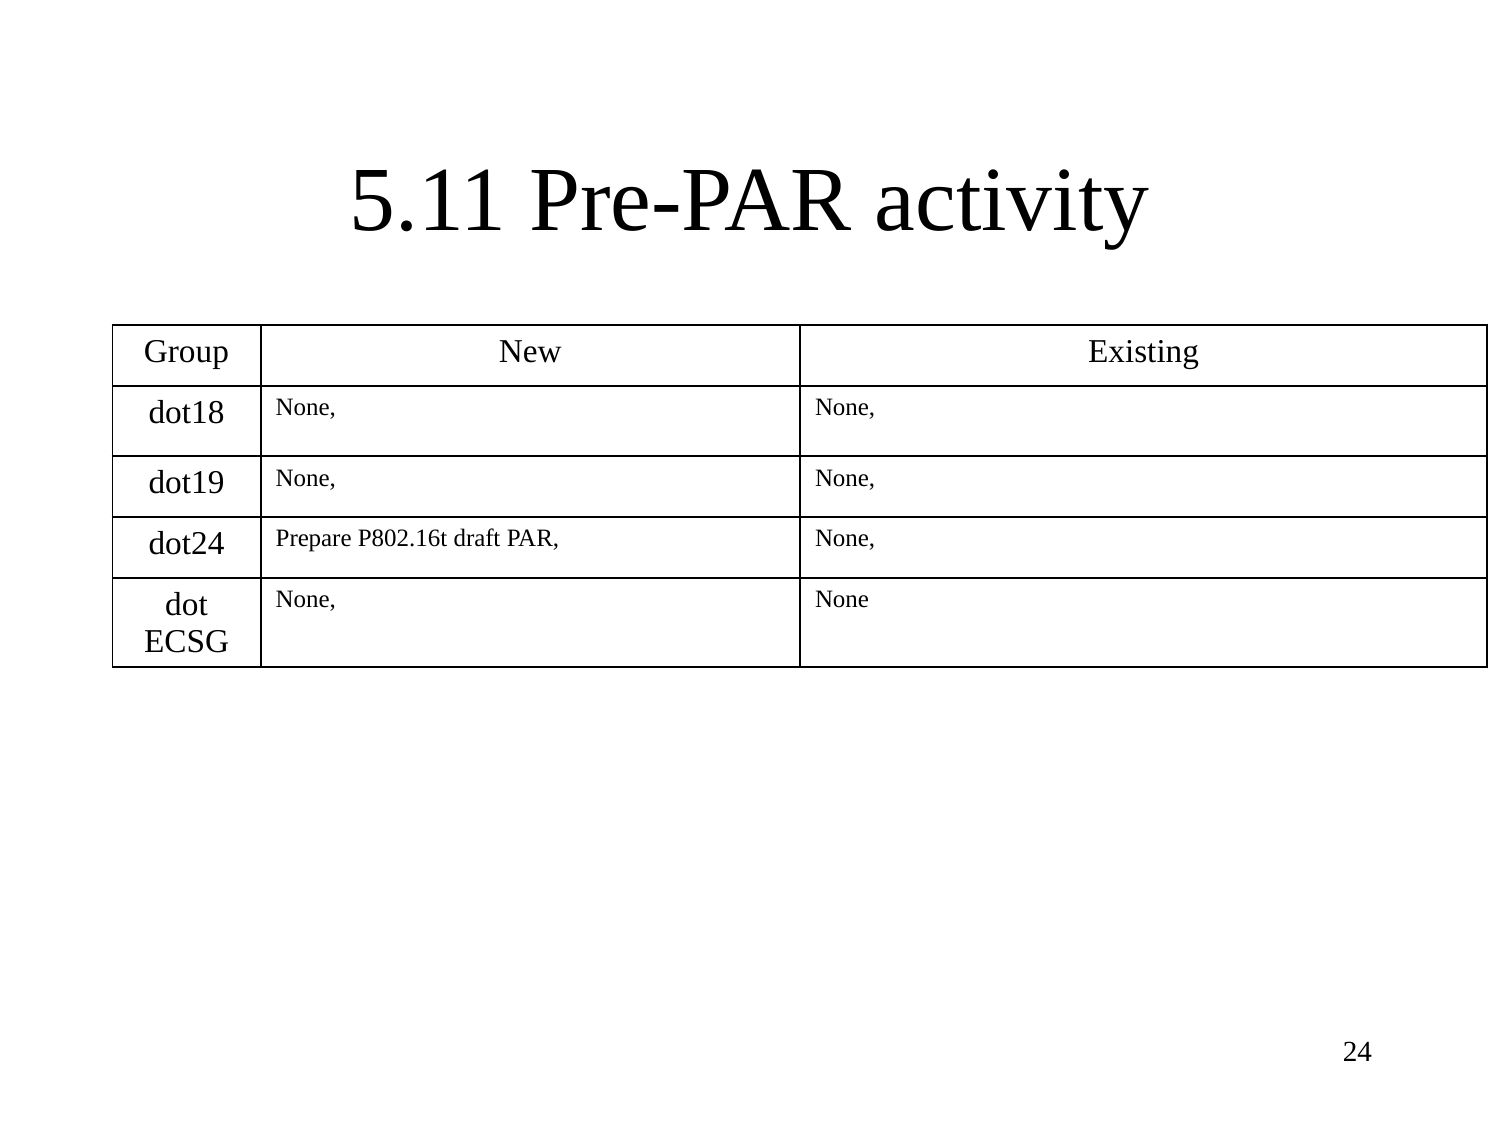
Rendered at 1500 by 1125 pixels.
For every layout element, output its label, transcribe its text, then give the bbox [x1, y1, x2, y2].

table_cell dot ECSG [113, 579, 260, 666]
table_cell None, [262, 457, 799, 516]
table_cell None, [801, 457, 1486, 516]
table_cell dot24 [113, 518, 260, 577]
table_cell None, [262, 579, 799, 666]
table_cell None, [801, 518, 1486, 577]
table_header Group [113, 326, 260, 385]
slide_number 24 [1074, 1024, 1388, 1101]
table_cell dot18 [113, 387, 260, 455]
table_header New [262, 326, 799, 385]
title 5.11 Pre-PAR activity [112, 99, 1388, 288]
table_cell None, [262, 387, 799, 455]
table_cell dot19 [113, 457, 260, 516]
table_cell None, [801, 387, 1486, 455]
table_header Existing [801, 326, 1486, 385]
table_cell Prepare P802.16t draft PAR, [262, 518, 799, 577]
table_cell None [801, 579, 1486, 666]
